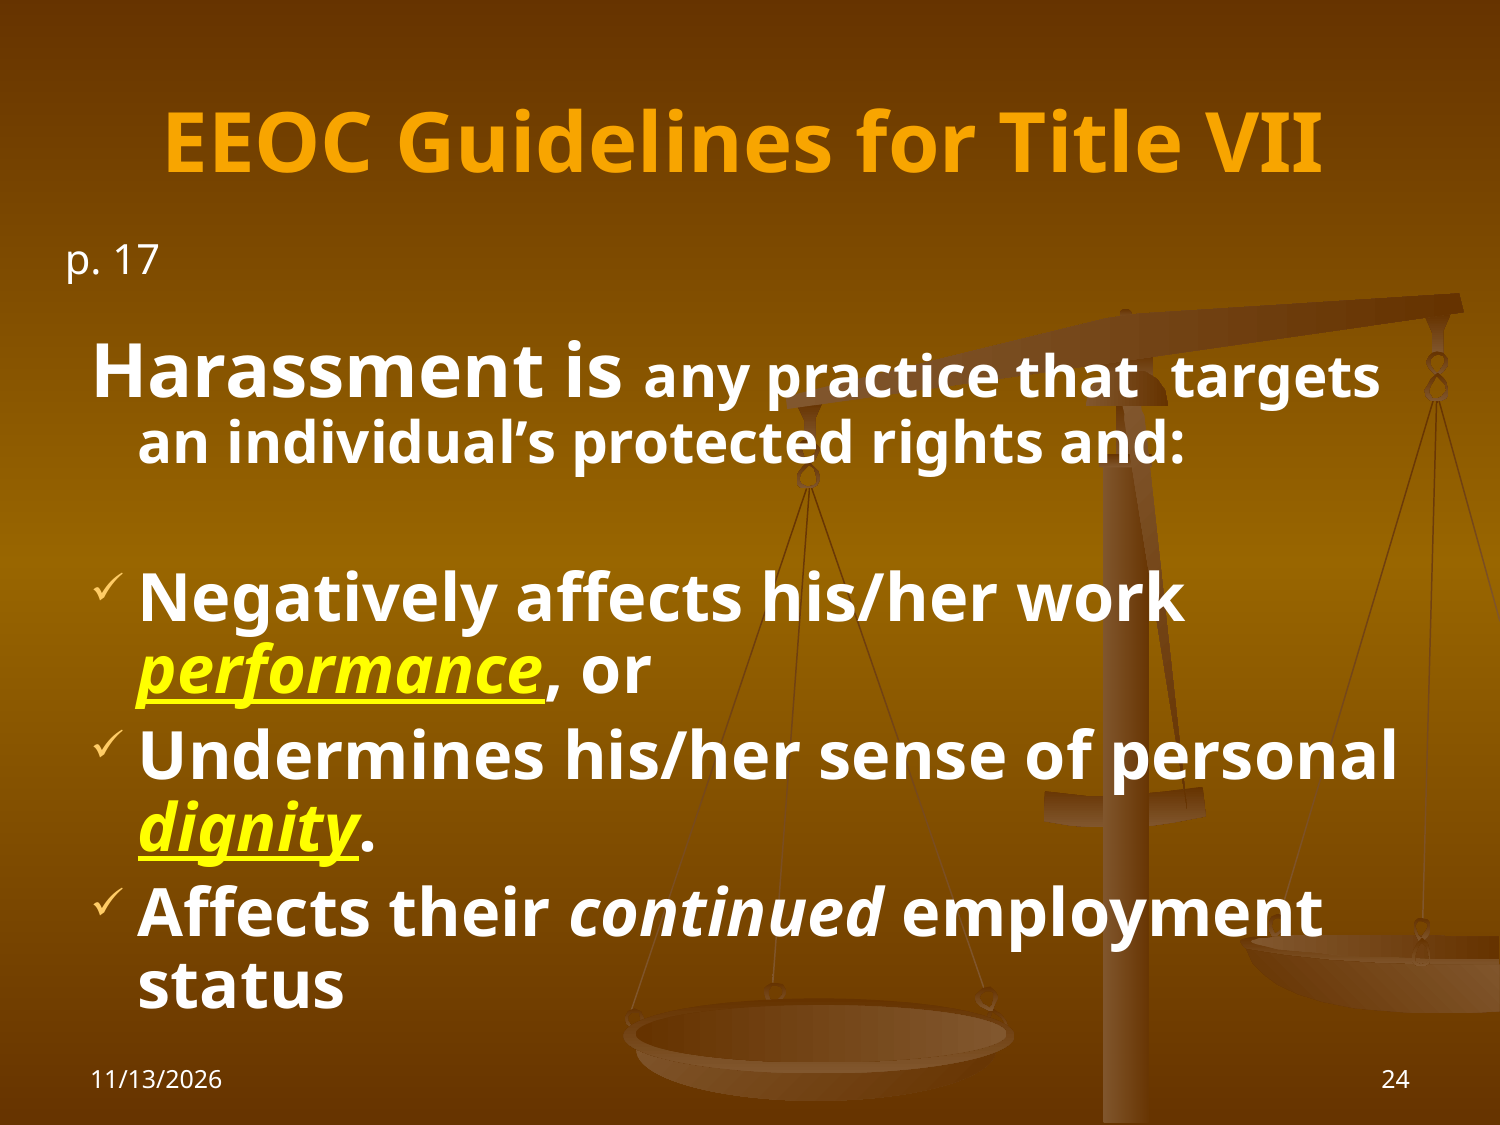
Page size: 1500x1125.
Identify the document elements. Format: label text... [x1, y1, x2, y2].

slide_number 24 [1074, 1069, 1426, 1106]
text_box p. 17 [50, 224, 225, 290]
title EEOC Guidelines for Title VII [74, 45, 1426, 234]
list Harassment is any practice that targets an individual’s protected rights and: Negatively affects his/her work performance, or Undermines his/her sense of personal dignity. Affects their continued employment status [74, 324, 1426, 1069]
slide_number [74, 1069, 426, 1106]
